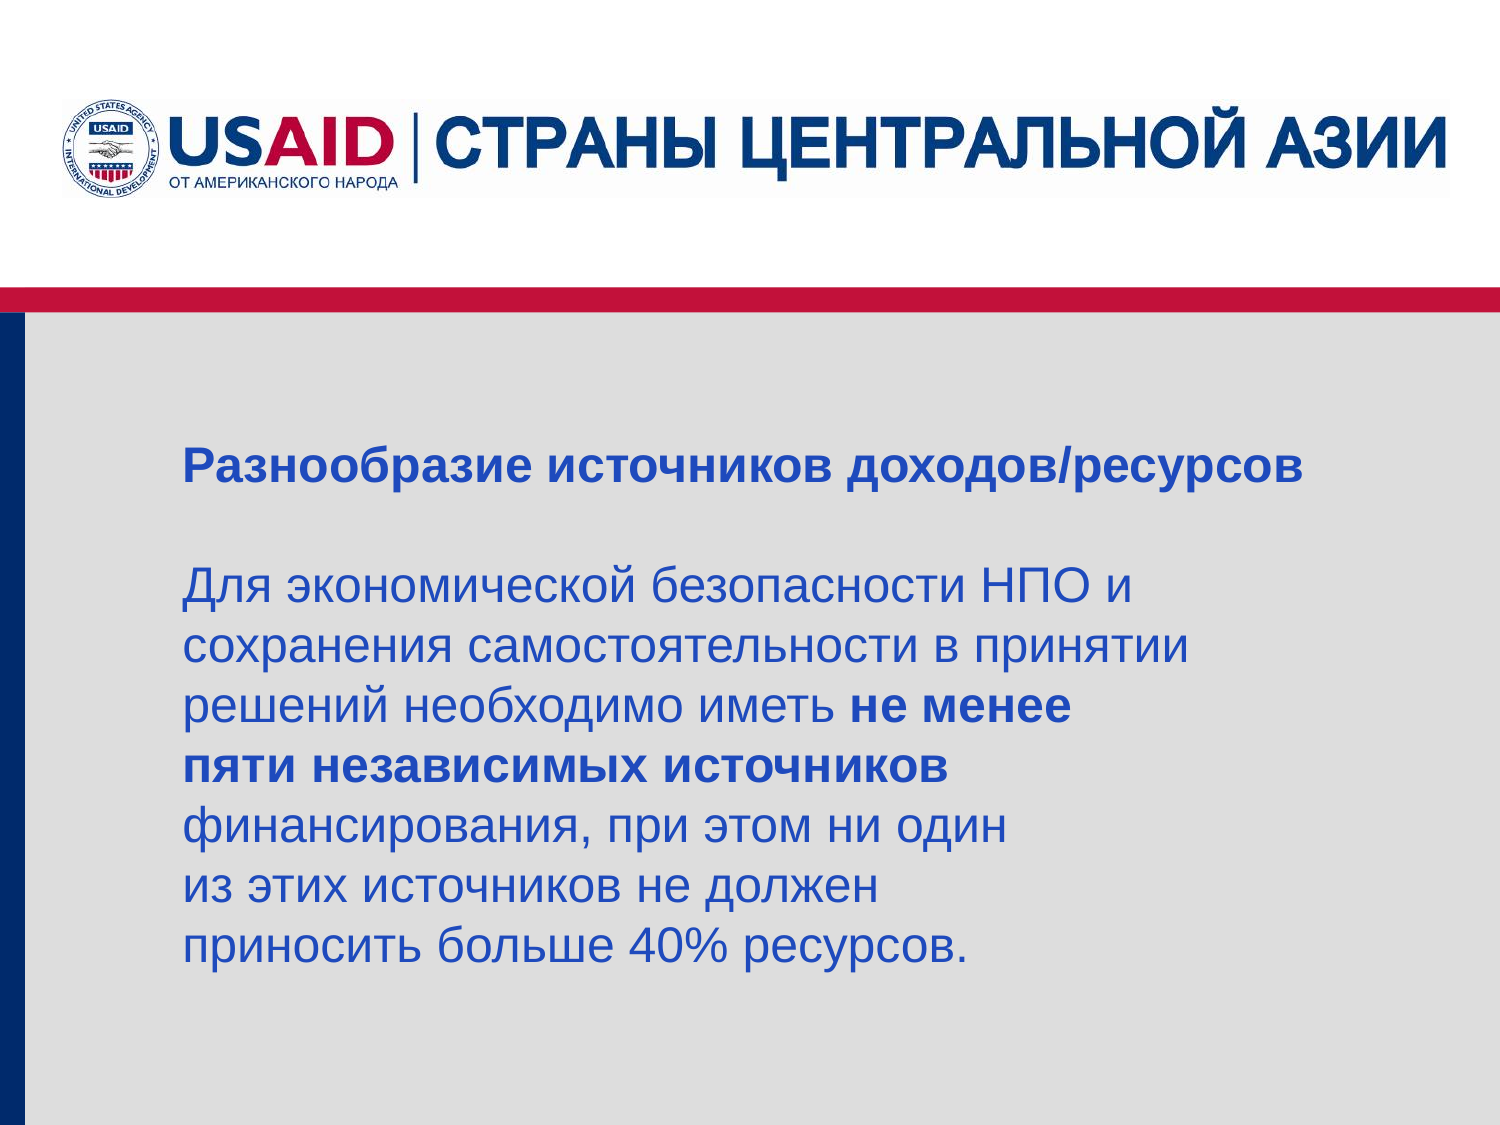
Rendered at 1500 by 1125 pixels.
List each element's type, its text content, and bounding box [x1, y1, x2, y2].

text_box Разнообразие источников доходов/ресурсов Для экономической безопасности НПО и сохранения самостоятельности в принятии решений необходимо иметь не менее пяти независимых источников финансирования, при этом ни один из этих источников не должен приносить больше 40% ресурсов. [167, 424, 1320, 980]
picture [62, 99, 1450, 198]
